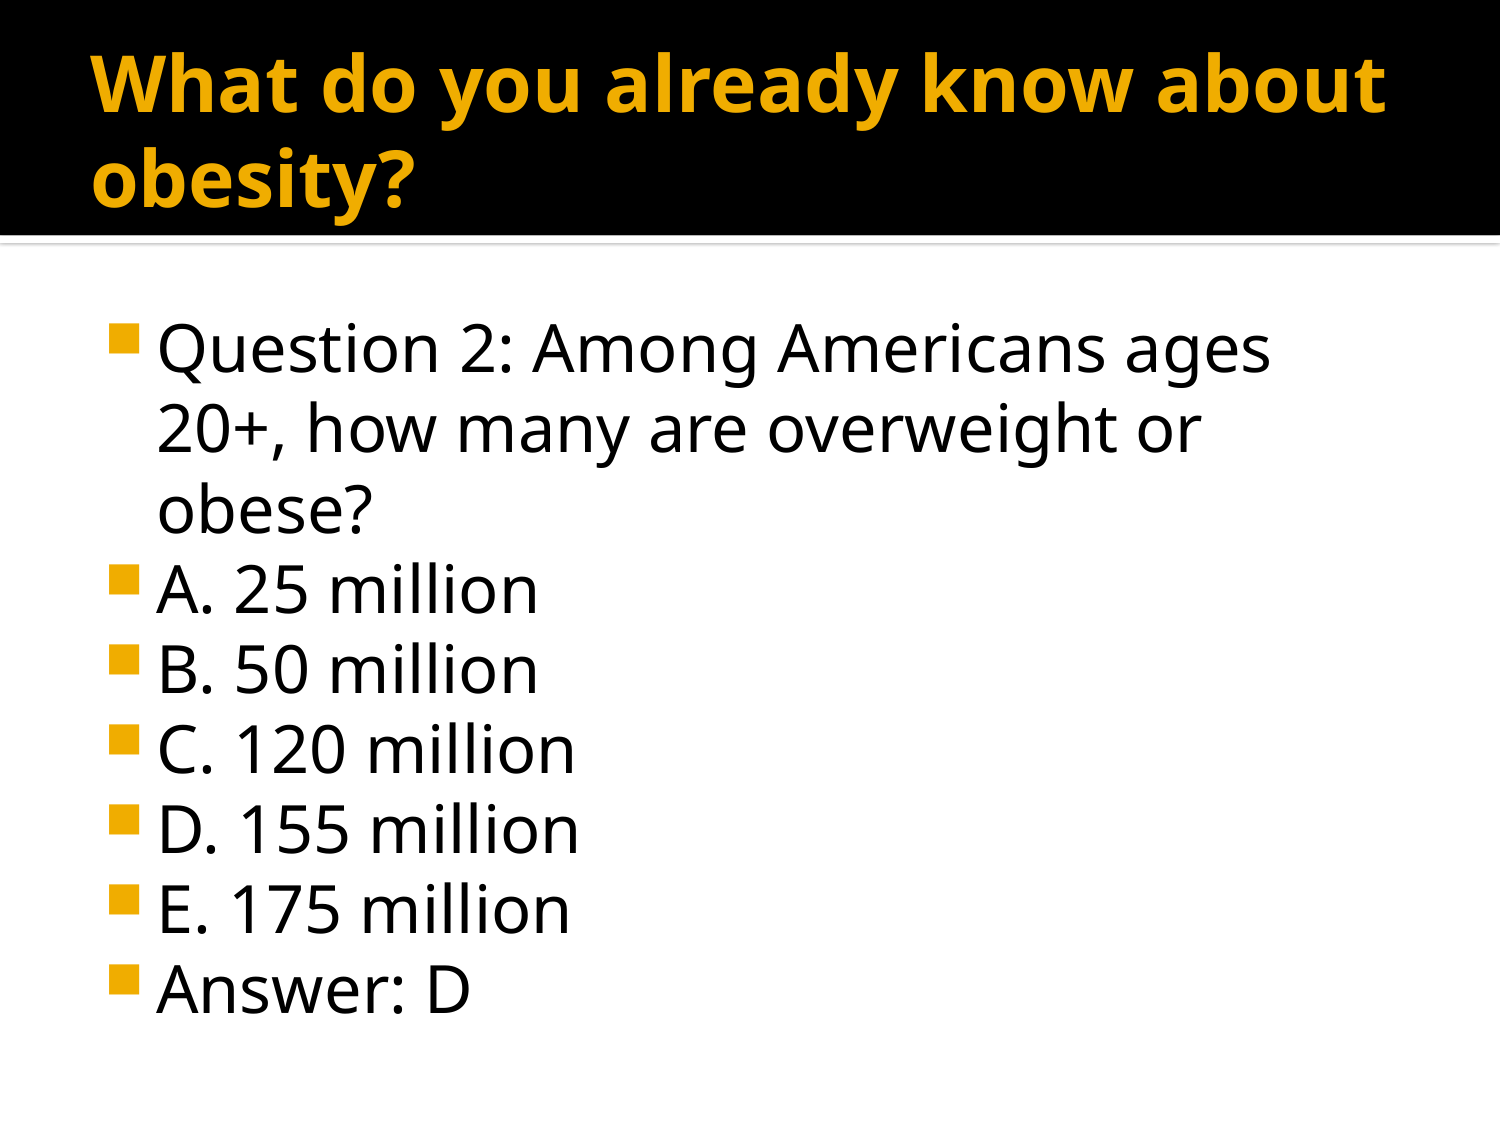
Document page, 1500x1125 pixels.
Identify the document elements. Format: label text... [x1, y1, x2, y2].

list Question 2: Among Americans ages 20+, how many are overweight or obese? A. 25 million B. 50 million C. 120 million D. 155 million E. 175 million Answer: D [75, 291, 1425, 1050]
title What do you already know about obesity? [75, 25, 1425, 231]
